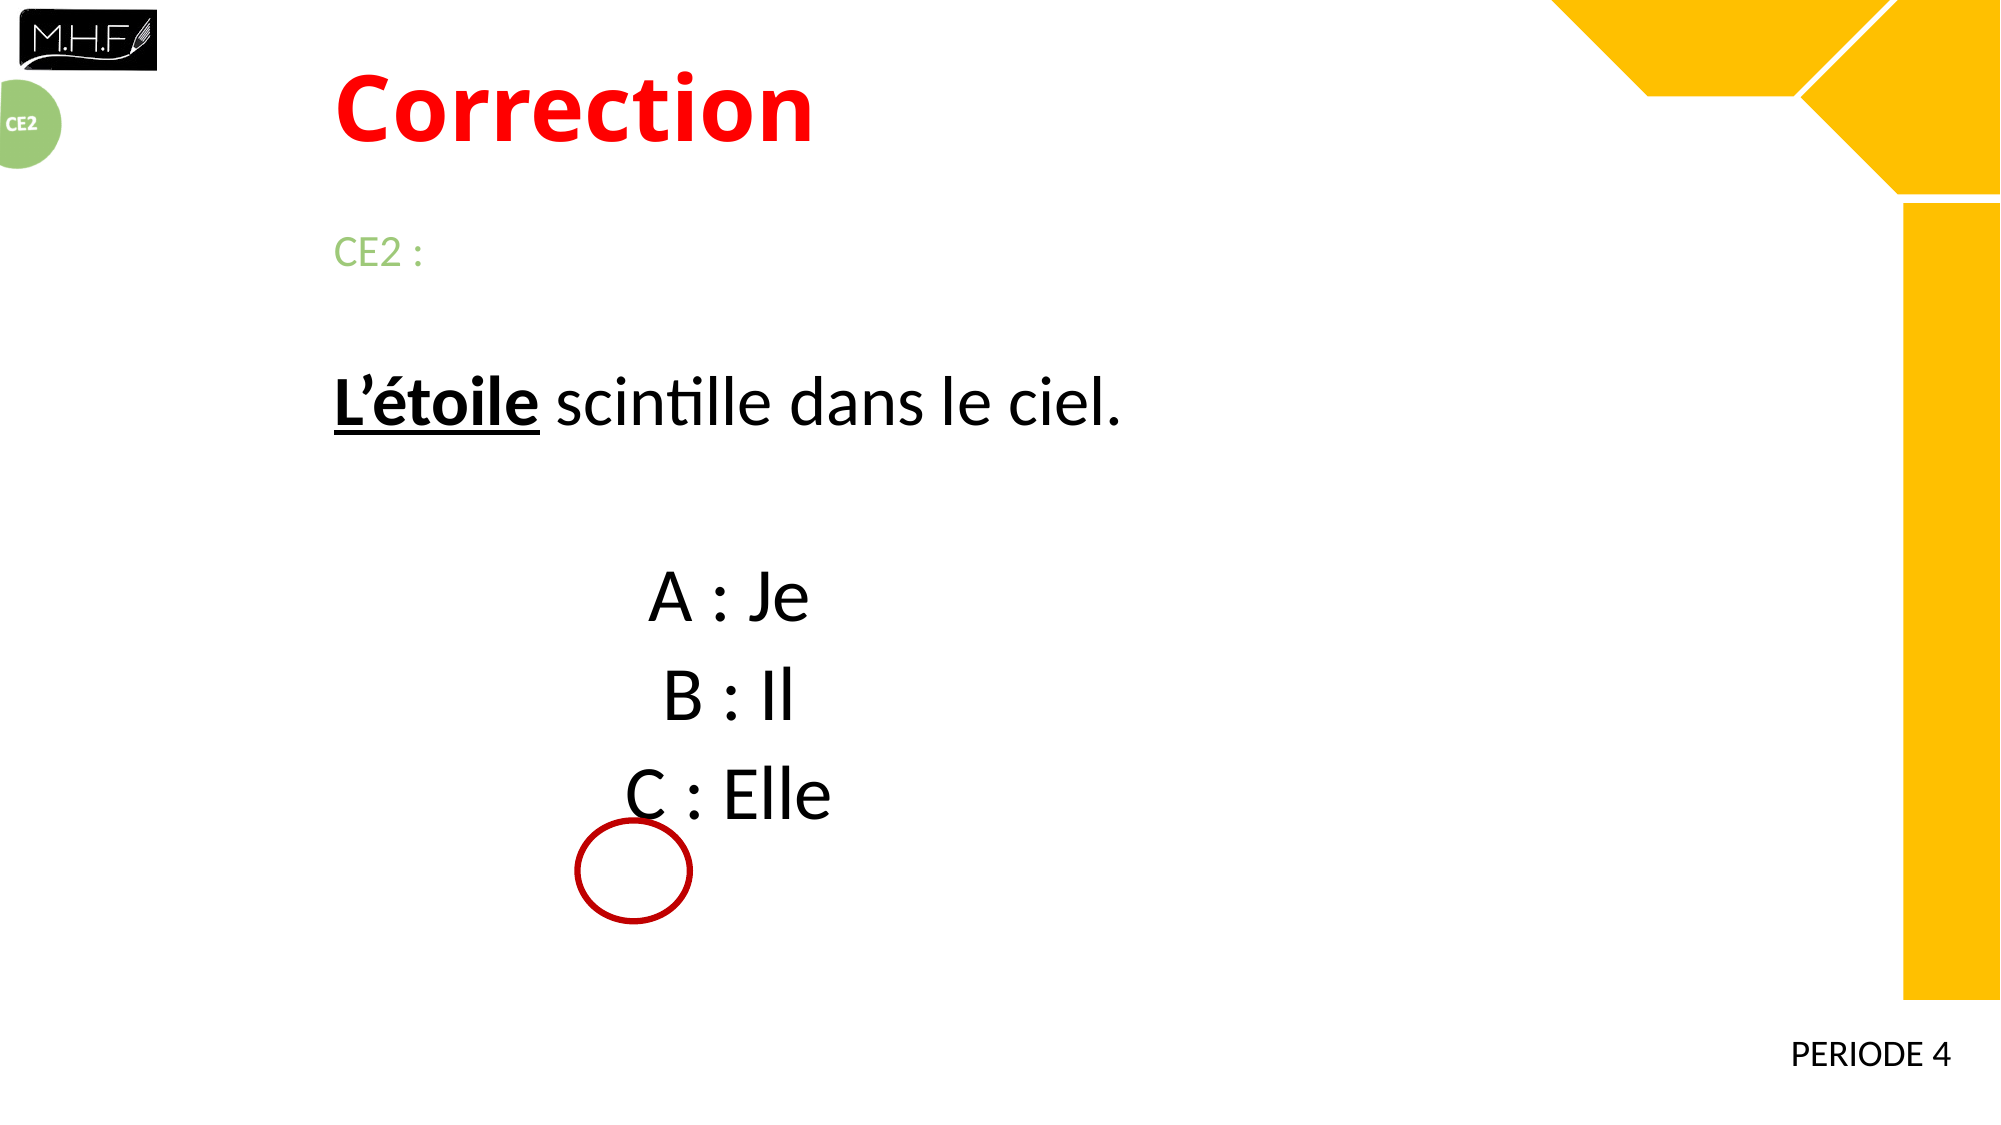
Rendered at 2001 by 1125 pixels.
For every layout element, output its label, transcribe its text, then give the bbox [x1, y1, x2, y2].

picture [0, 7, 157, 207]
text_box [1549, 0, 1892, 98]
text_box [1799, 0, 2000, 196]
title Correction [318, 3, 1865, 221]
text_box PERIODE 4 [1362, 1021, 1967, 1125]
text_box [1902, 202, 2000, 1001]
text_box [576, 819, 691, 923]
text_box CE2 : L’étoile scintille dans le ciel. A : Je B : Il C : Elle [318, 220, 1141, 935]
